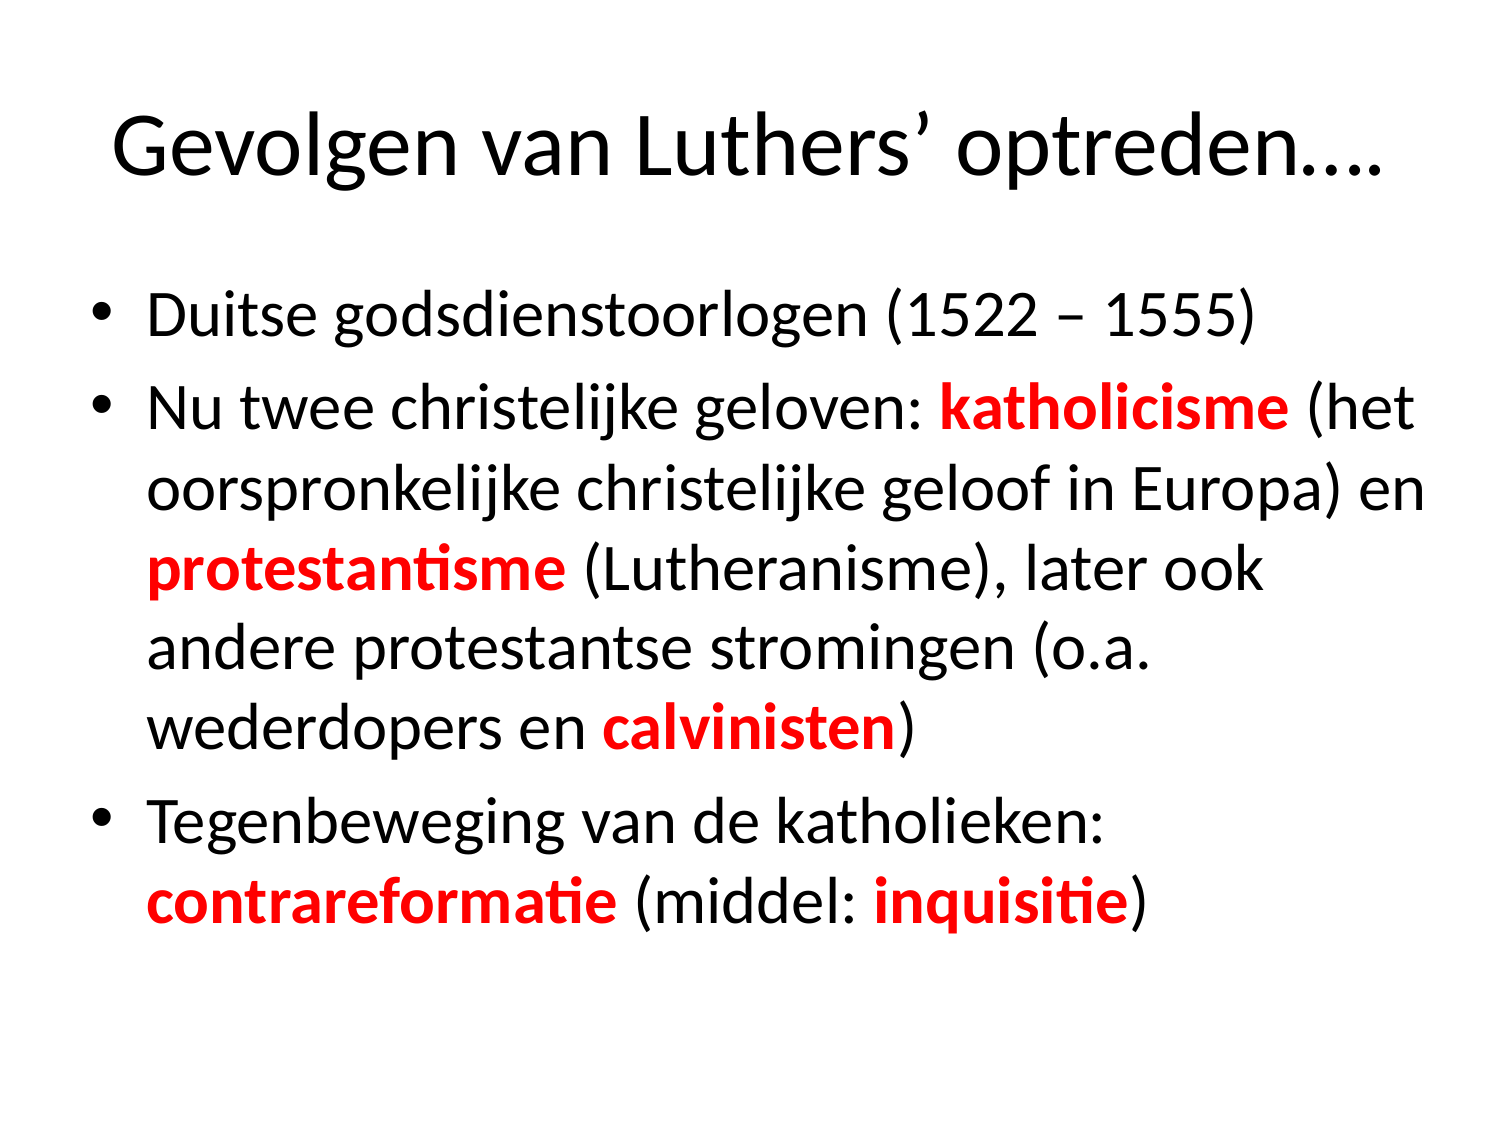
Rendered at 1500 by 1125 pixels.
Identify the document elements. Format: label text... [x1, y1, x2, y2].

title Gevolgen van Luthers’ optreden…. [75, 45, 1425, 233]
list Duitse godsdienstoorlogen (1522 – 1555) Nu twee christelijke geloven: katholicisme (het oorspronkelijke christelijke geloof in Europa) en protestantisme (Lutheranisme), later ook andere protestantse stromingen (o.a. wederdopers en calvinisten) Tegenbeweging van de katholieken: contrareformatie (middel: inquisitie) [75, 262, 1471, 1005]
